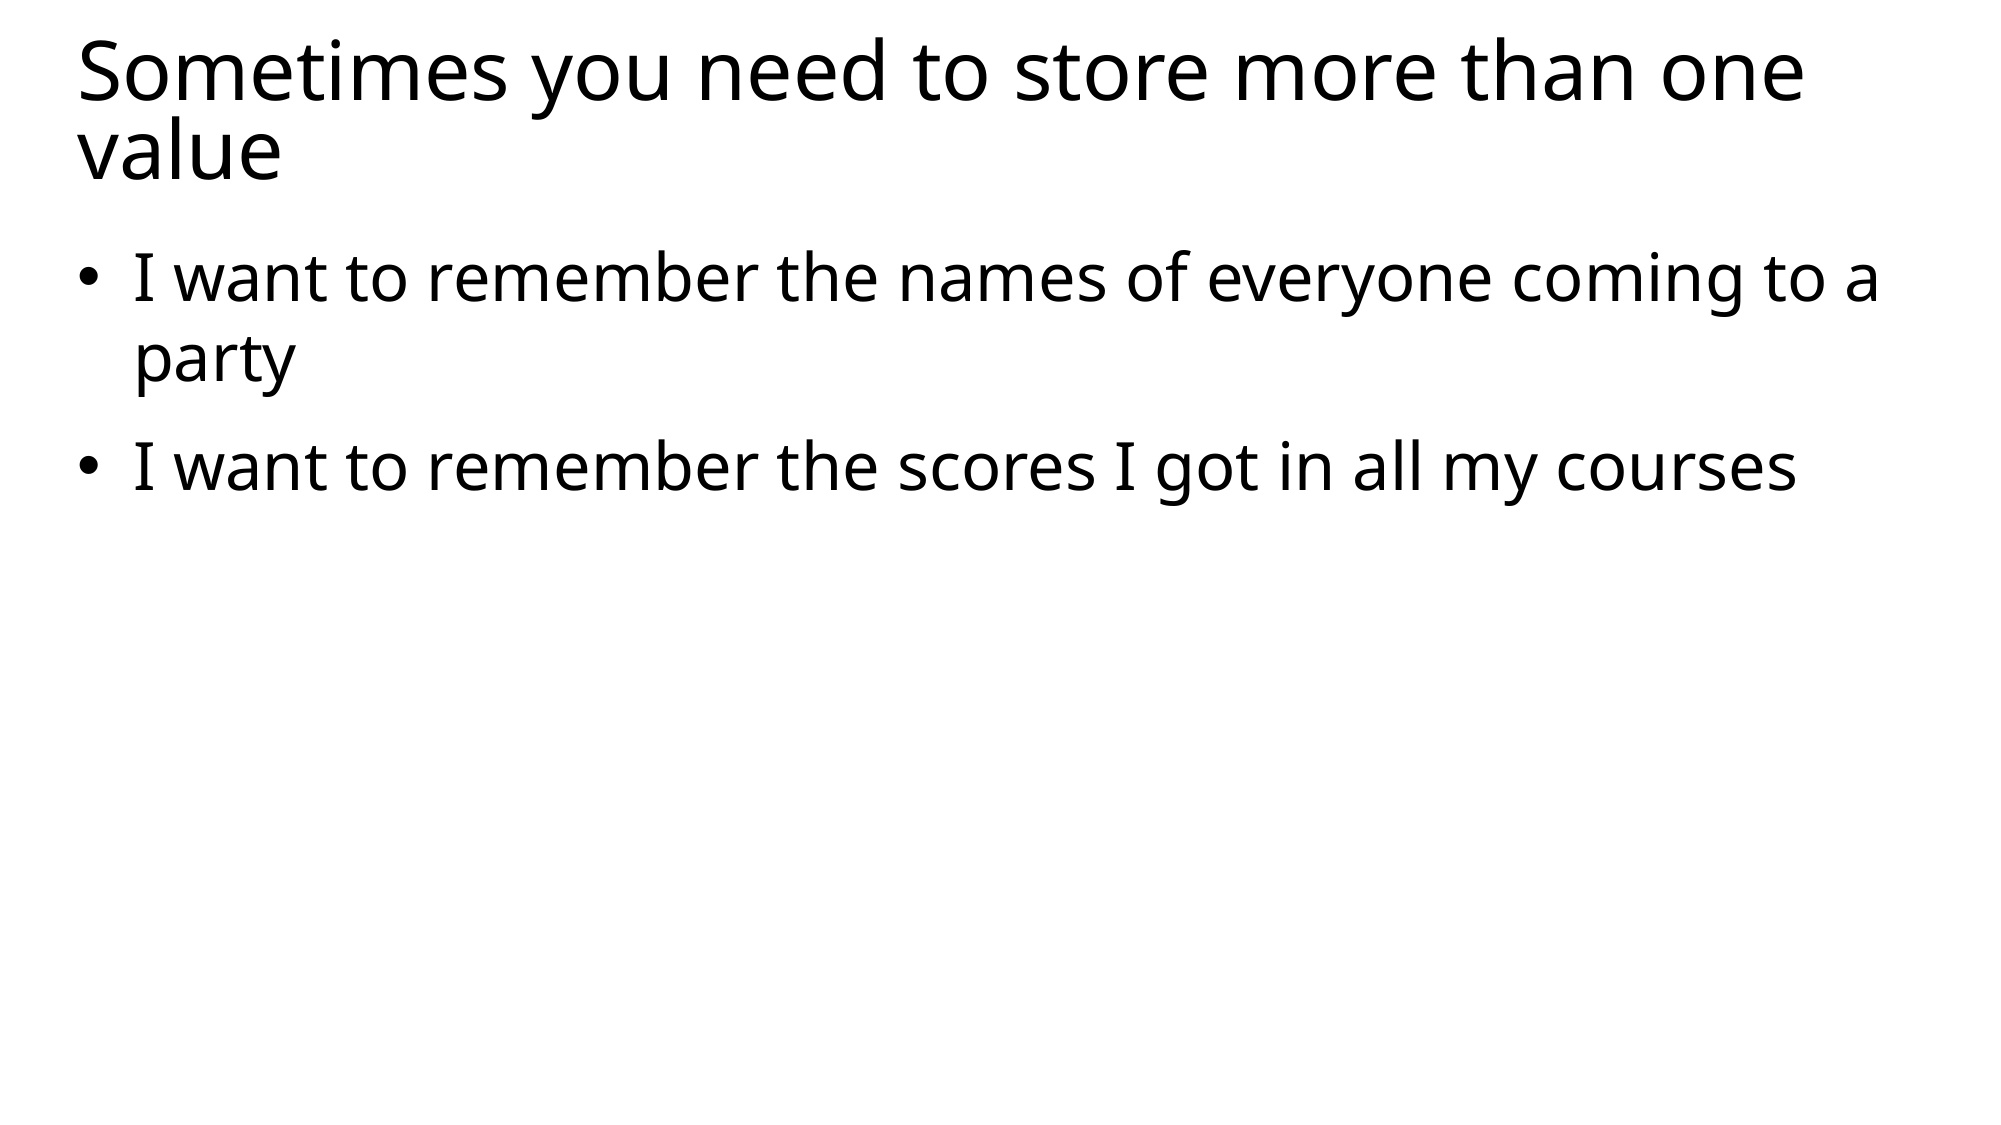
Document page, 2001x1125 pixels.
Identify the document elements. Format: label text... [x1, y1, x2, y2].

list I want to remember the names of everyone coming to a party I want to remember the scores I got in all my courses [62, 227, 1953, 1096]
title Sometimes you need to store more than one value [62, 29, 1953, 205]
